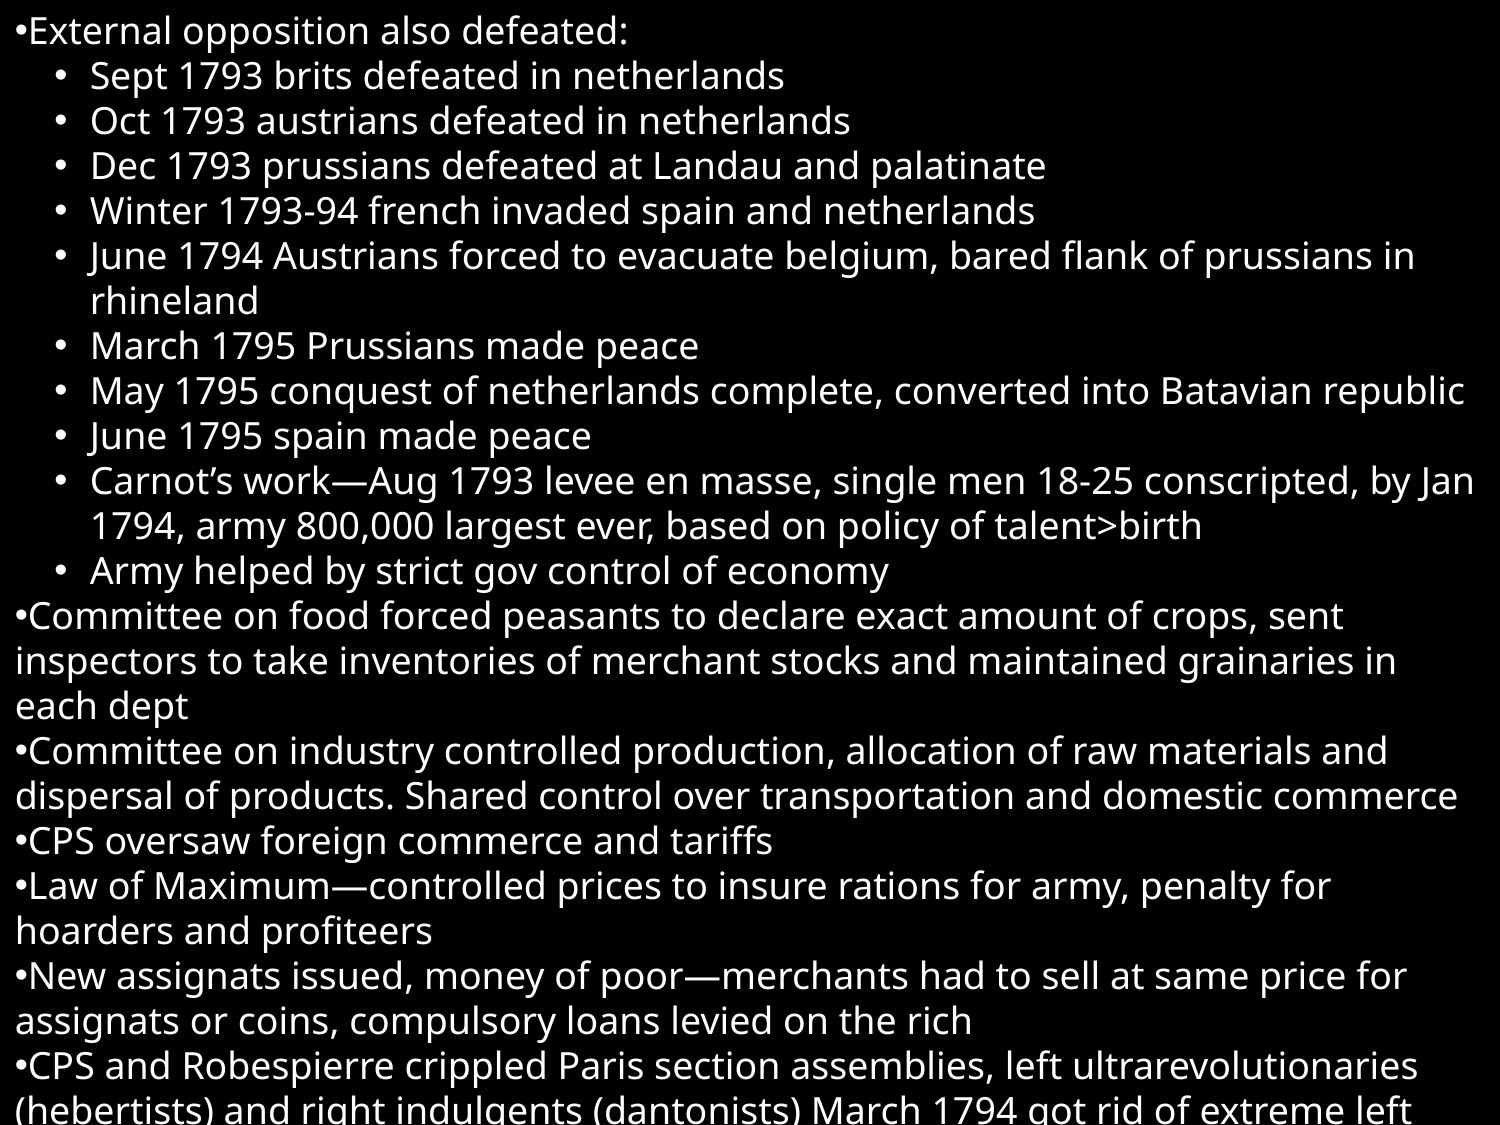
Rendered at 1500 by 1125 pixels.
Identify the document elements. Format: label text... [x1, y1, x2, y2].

text_box External opposition also defeated: Sept 1793 brits defeated in netherlands Oct 1793 austrians defeated in netherlands Dec 1793 prussians defeated at Landau and palatinate Winter 1793-94 french invaded spain and netherlands June 1794 Austrians forced to evacuate belgium, bared flank of prussians in rhineland March 1795 Prussians made peace May 1795 conquest of netherlands complete, converted into Batavian republic June 1795 spain made peace Carnot’s work—Aug 1793 levee en masse, single men 18-25 conscripted, by Jan 1794, army 800,000 largest ever, based on policy of talent>birth Army helped by strict gov control of economy Committee on food forced peasants to declare exact amount of crops, sent inspectors to take inventories of merchant stocks and maintained grainaries in each dept Committee on industry controlled production, allocation of raw materials and dispersal of products. Shared control over transportation and domestic commerce CPS oversaw foreign commerce and tariffs Law of Maximum—controlled prices to insure rations for army, penalty for hoarders and profiteers New assignats issued, money of poor—merchants had to sell at same price for assignats or coins, compulsory loans levied on the rich CPS and Robespierre crippled Paris section assemblies, left ultrarevolutionaries (hebertists) and right indulgents (dantonists) March 1794 got rid of extreme left and right from Paris Commune, National Convention and National Guard. [0, 0, 1500, 1125]
